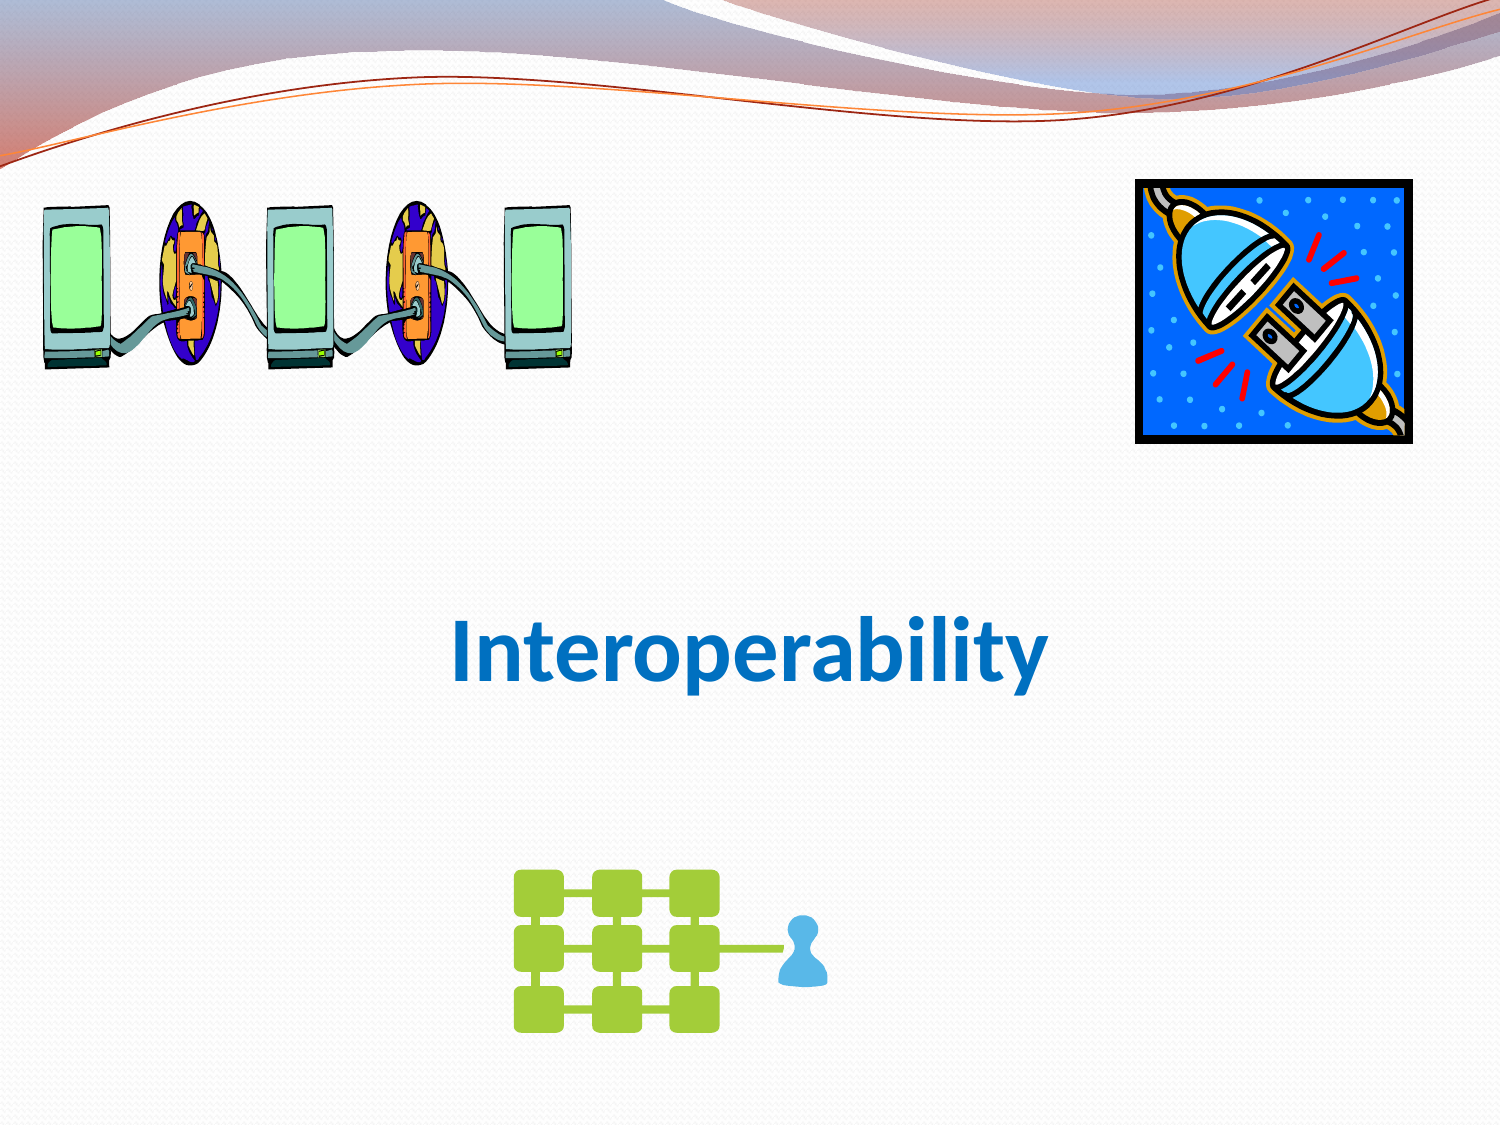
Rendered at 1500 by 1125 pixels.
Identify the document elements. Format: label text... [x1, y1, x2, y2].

picture [1134, 178, 1414, 445]
picture [41, 184, 574, 386]
title Interoperability [75, 196, 1425, 929]
picture [513, 869, 828, 1034]
